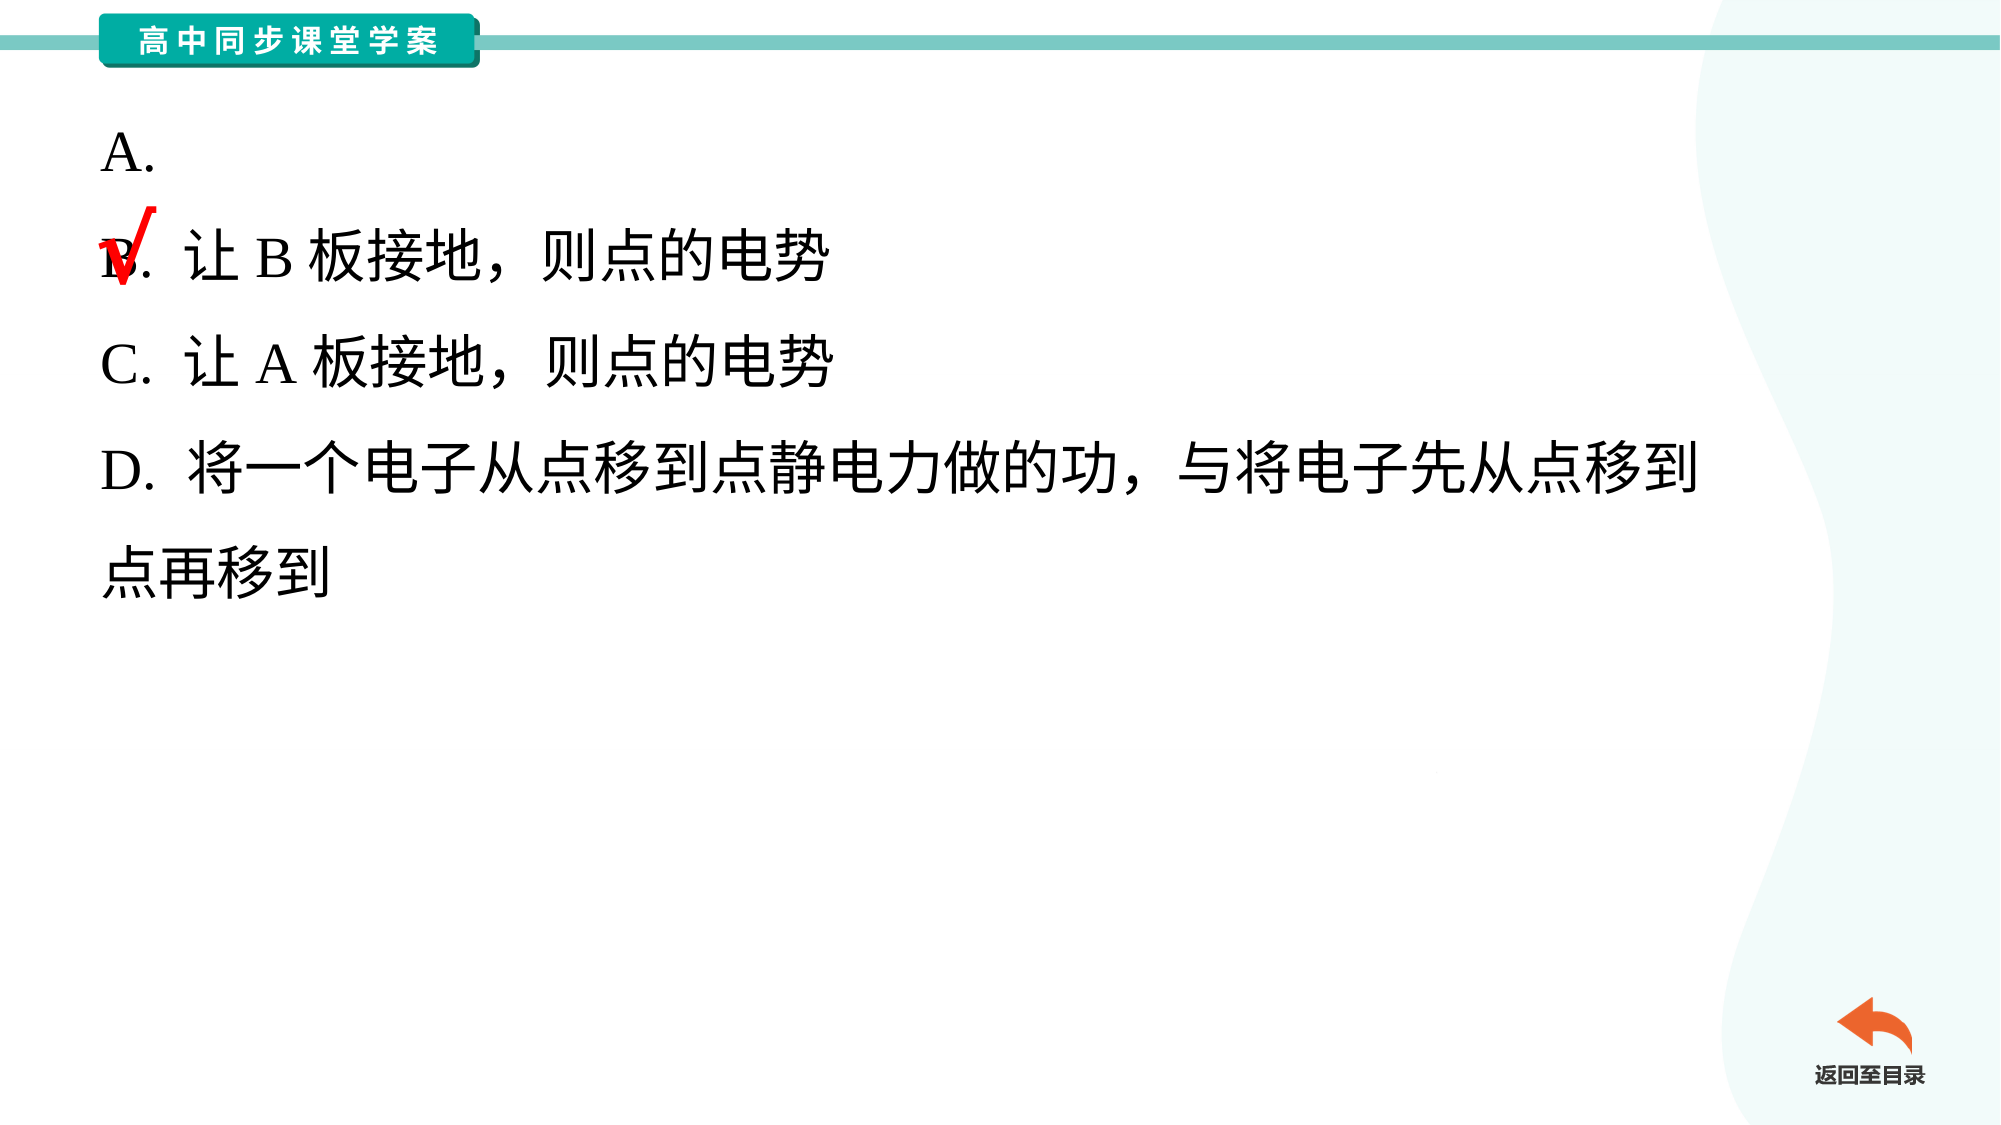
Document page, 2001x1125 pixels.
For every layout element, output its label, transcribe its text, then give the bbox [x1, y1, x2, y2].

picture [0, 0, 2000, 1125]
text_box √ [95, 191, 157, 302]
